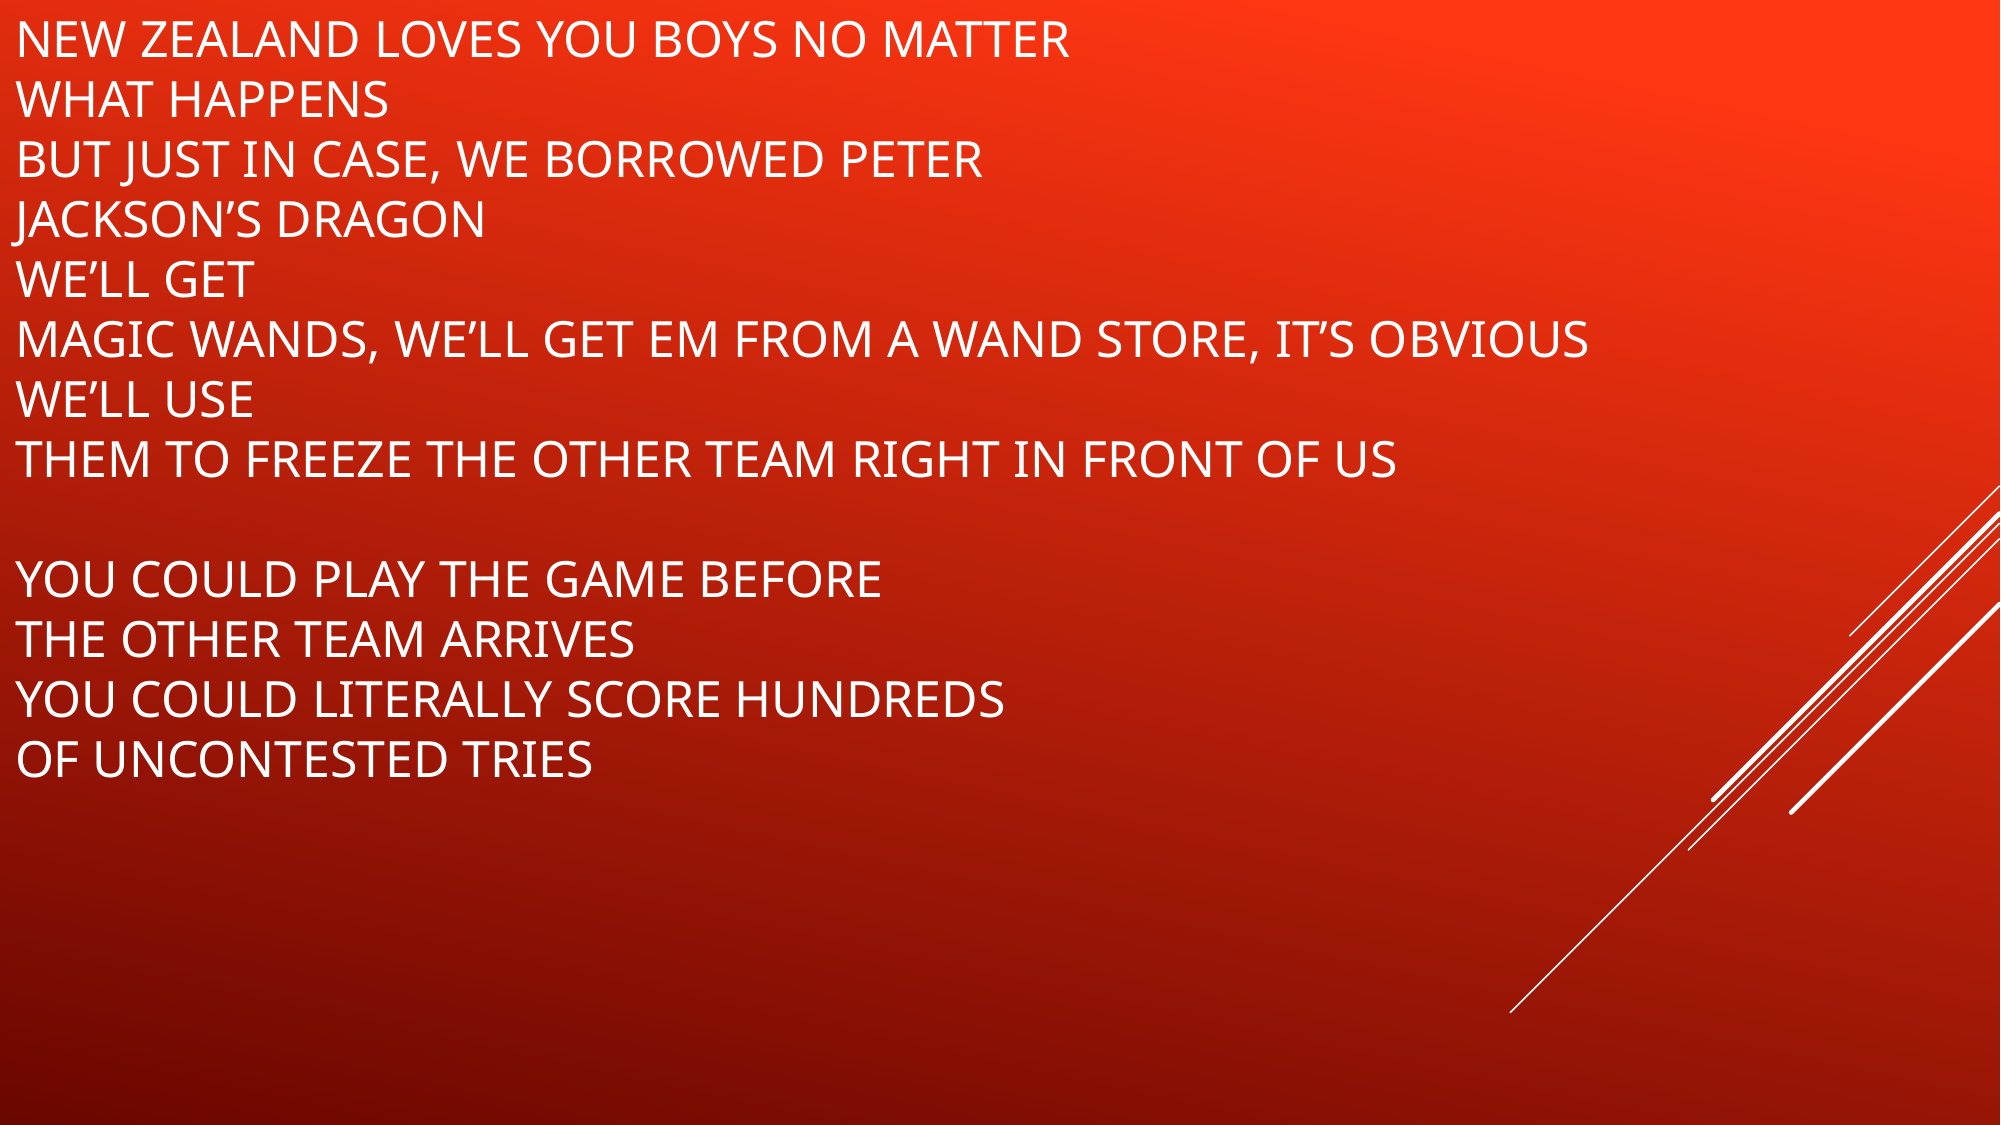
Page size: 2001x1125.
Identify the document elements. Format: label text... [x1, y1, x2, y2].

title New Zealand loves you boys no matter what happens But just in case, we borrowed Peter Jackson’s dragon We’ll get magic wands, we’ll get em from a wand store, it’s obvious We’ll use them to freeze the other team right in front of us You could play the game before the other team arrives You could literally score hundreds of uncontested tries [0, 0, 2000, 1125]
